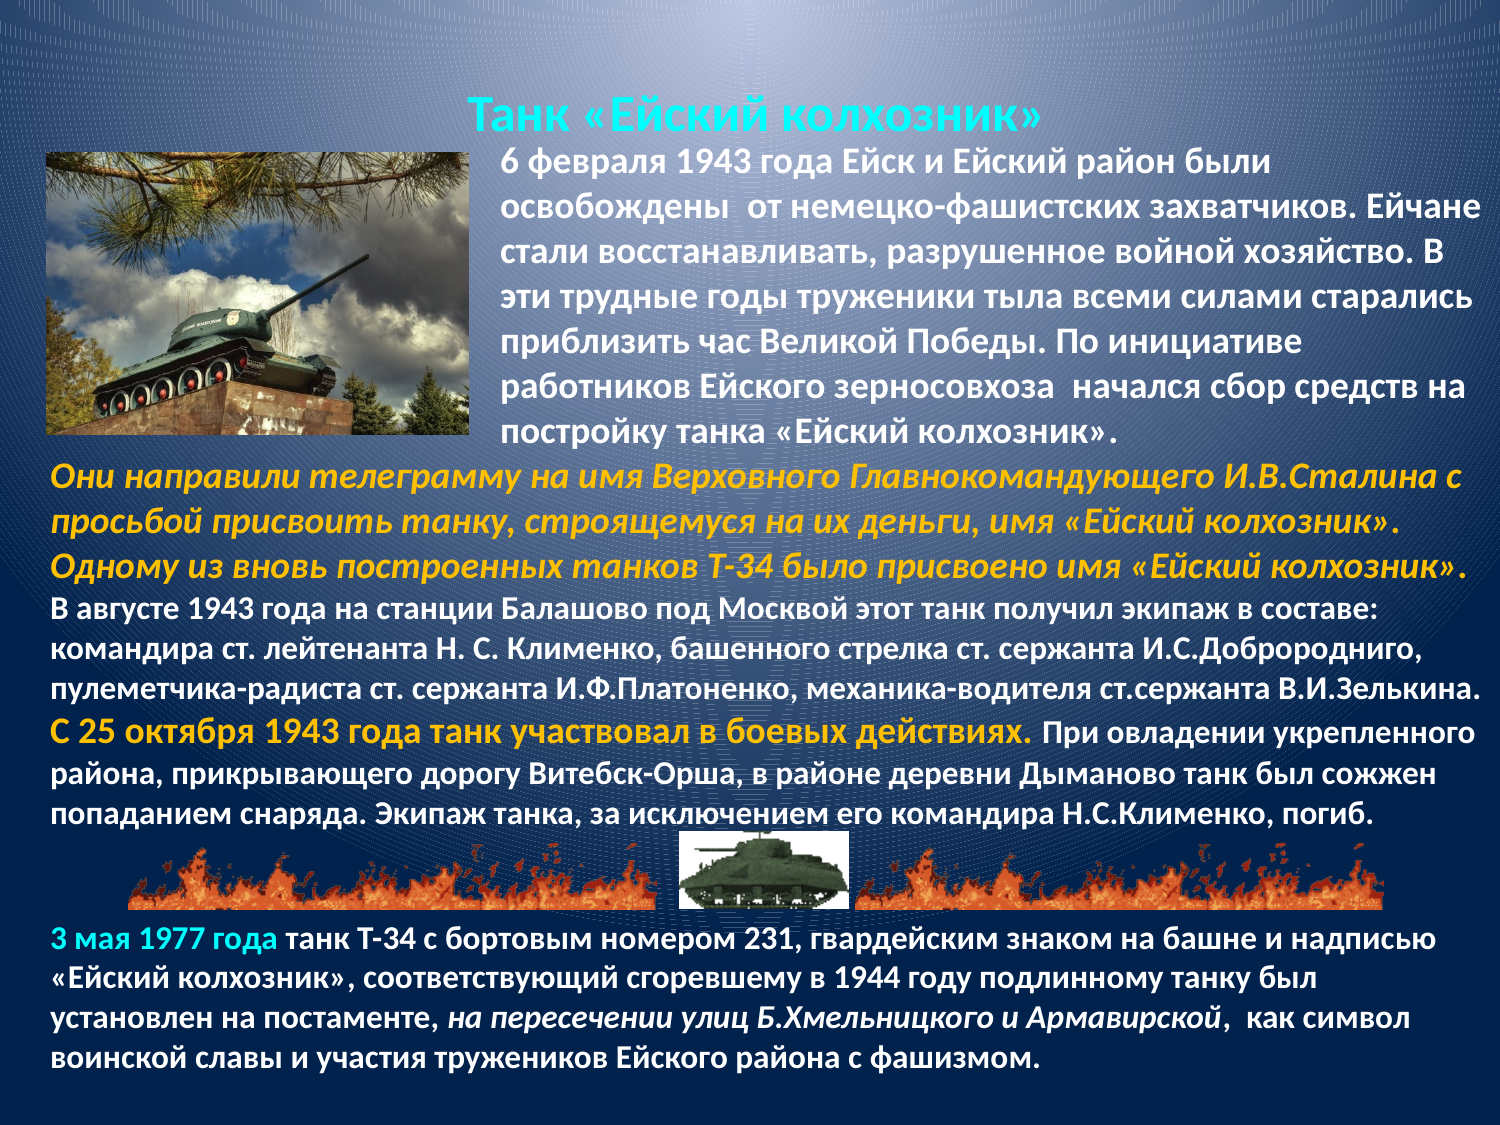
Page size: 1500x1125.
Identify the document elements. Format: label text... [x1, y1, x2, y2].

text_box 6 февраля 1943 года Ейск и Ейский район были освобождены от немецко-фашистских захватчиков. Ейчане стали восстанавливать, разрушенное войной хозяйство. В эти трудные годы труженики тыла всеми силами старались приблизить час Великой Победы. По инициативе работников Ейского зерносовхоза начался сбор средств на постройку танка «Ейский колхозник». Они направили телеграмму на имя Верховного Главнокомандующего И.В.Сталина с просьбой присвоить танку, строящемуся на их деньги, имя «Ейский колхозник». Одному из вновь построенных танков Т-34 было присвоено имя «Ейский колхозник». В августе 1943 года на станции Балашово под Москвой этот танк получил экипаж в составе: командира ст. лейтенанта Н. С. Клименко, башенного стрелка ст. сержанта И.С.Доброродниго, пулеметчика-радиста ст. сержанта И.Ф.Платоненко, механика-водителя ст.сержанта В.И.Зелькина. С 25 октября 1943 года танк участвовал в боевых действиях. При овладении укрепленного района, прикрывающего дорогу Витебск-Орша, в районе деревни Дыманово танк был сожжен попаданием снаряда. Экипаж танка, за исключением его командира Н.С.Клименко, погиб. 3 мая 1977 года танк Т-34 с бортовым номером 231, гвардейским знаком на башне и надписью «Ейский колхозник», соответствующий сгоревшему в 1944 году подлинному танку был установлен на постаменте, на пересечении улиц Б.Хмельницкого и Армавирской, как символ воинской славы и участия тружеников Ейского района с фашизмом. [35, 128, 1500, 1125]
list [46, 151, 469, 436]
picture [128, 843, 658, 910]
title Танк «Ейский колхозник» [82, 70, 1432, 128]
picture [855, 843, 1384, 910]
picture [679, 831, 849, 909]
